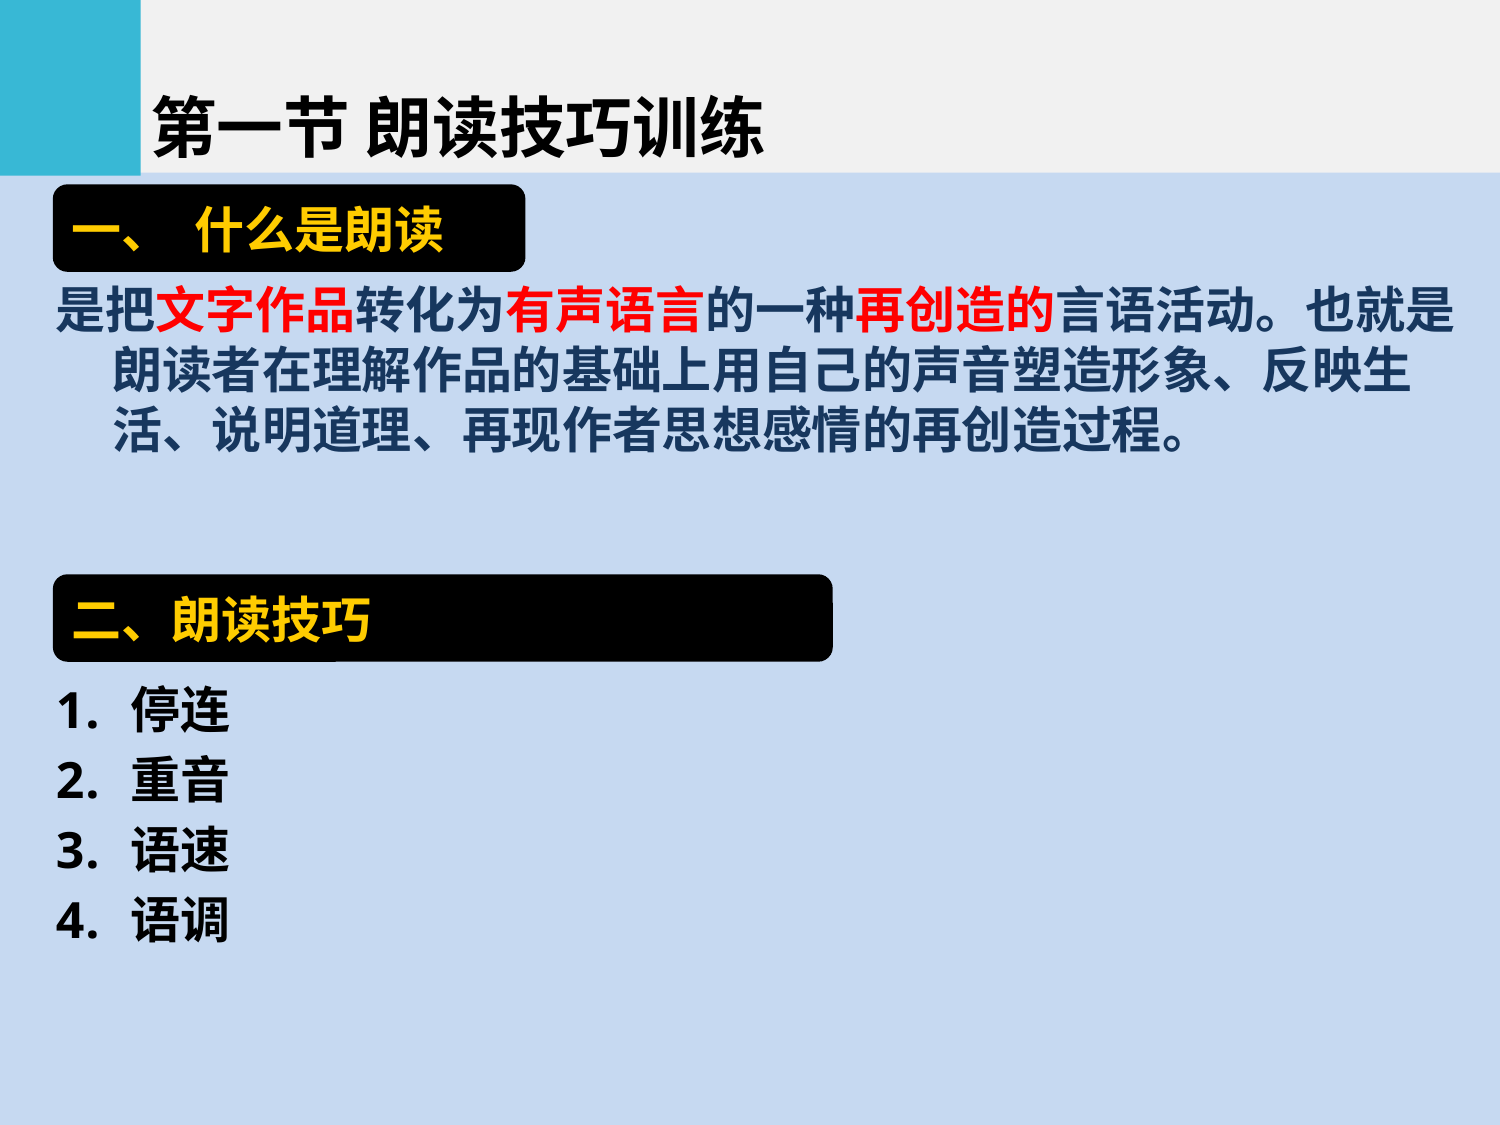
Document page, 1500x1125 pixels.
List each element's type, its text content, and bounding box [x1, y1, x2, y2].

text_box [635, 81, 699, 146]
text_box [141, 0, 1500, 172]
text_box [489, 81, 540, 146]
text_box 一、 什么是朗读 [50, 182, 528, 274]
text_box [0, 172, 1500, 1125]
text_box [175, 92, 244, 148]
list 是把文字作品转化为有声语言的一种再创造的言语活动。也就是朗读者在理解作品的基础上用自己的声音塑造形象、反映生活、说明道理、再现作者思想感情的再创造过程。 停连 重音 语速 语调 [40, 195, 1500, 1083]
text_box 第一节 朗读技巧训练 [135, 78, 1400, 173]
text_box [0, 0, 141, 176]
text_box 二、朗读技巧 [50, 572, 835, 664]
